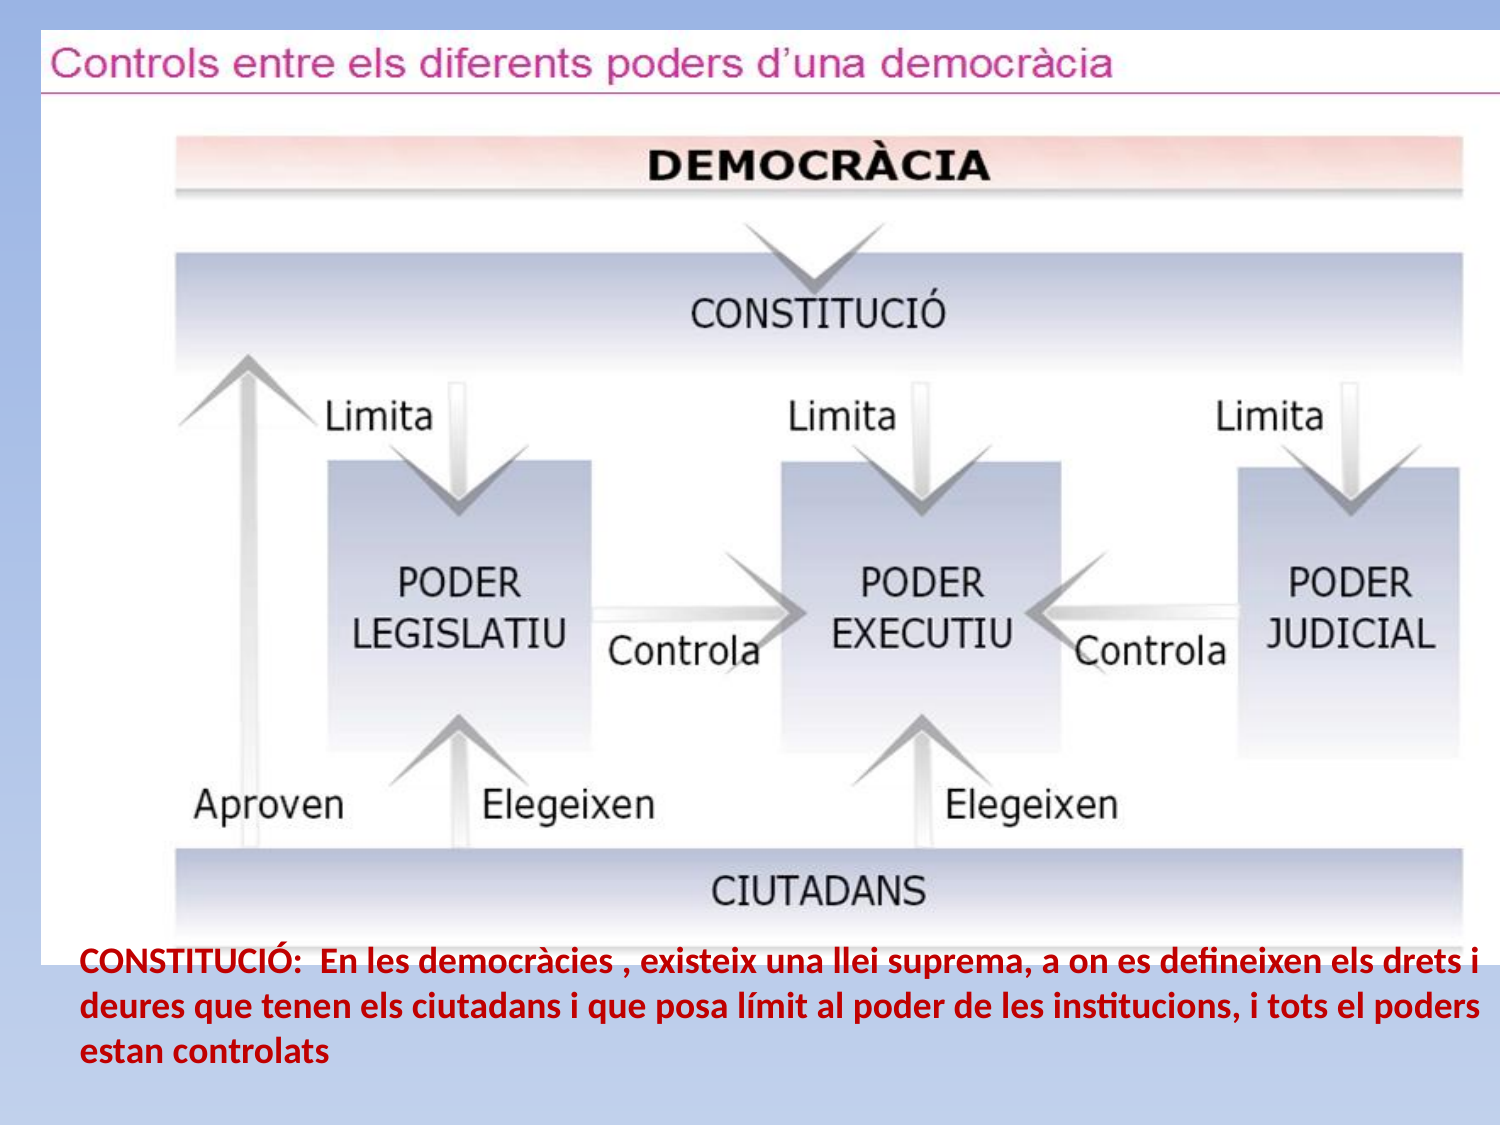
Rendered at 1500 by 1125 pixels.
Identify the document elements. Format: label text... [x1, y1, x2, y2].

text_box CONSTITUCIÓ: En les democràcies , existeix una llei suprema, a on es defineixen els drets i deures que tenen els ciutadans i que posa límit al poder de les institucions, i tots el poders estan controlats [64, 972, 1500, 1079]
picture [41, 30, 1500, 965]
